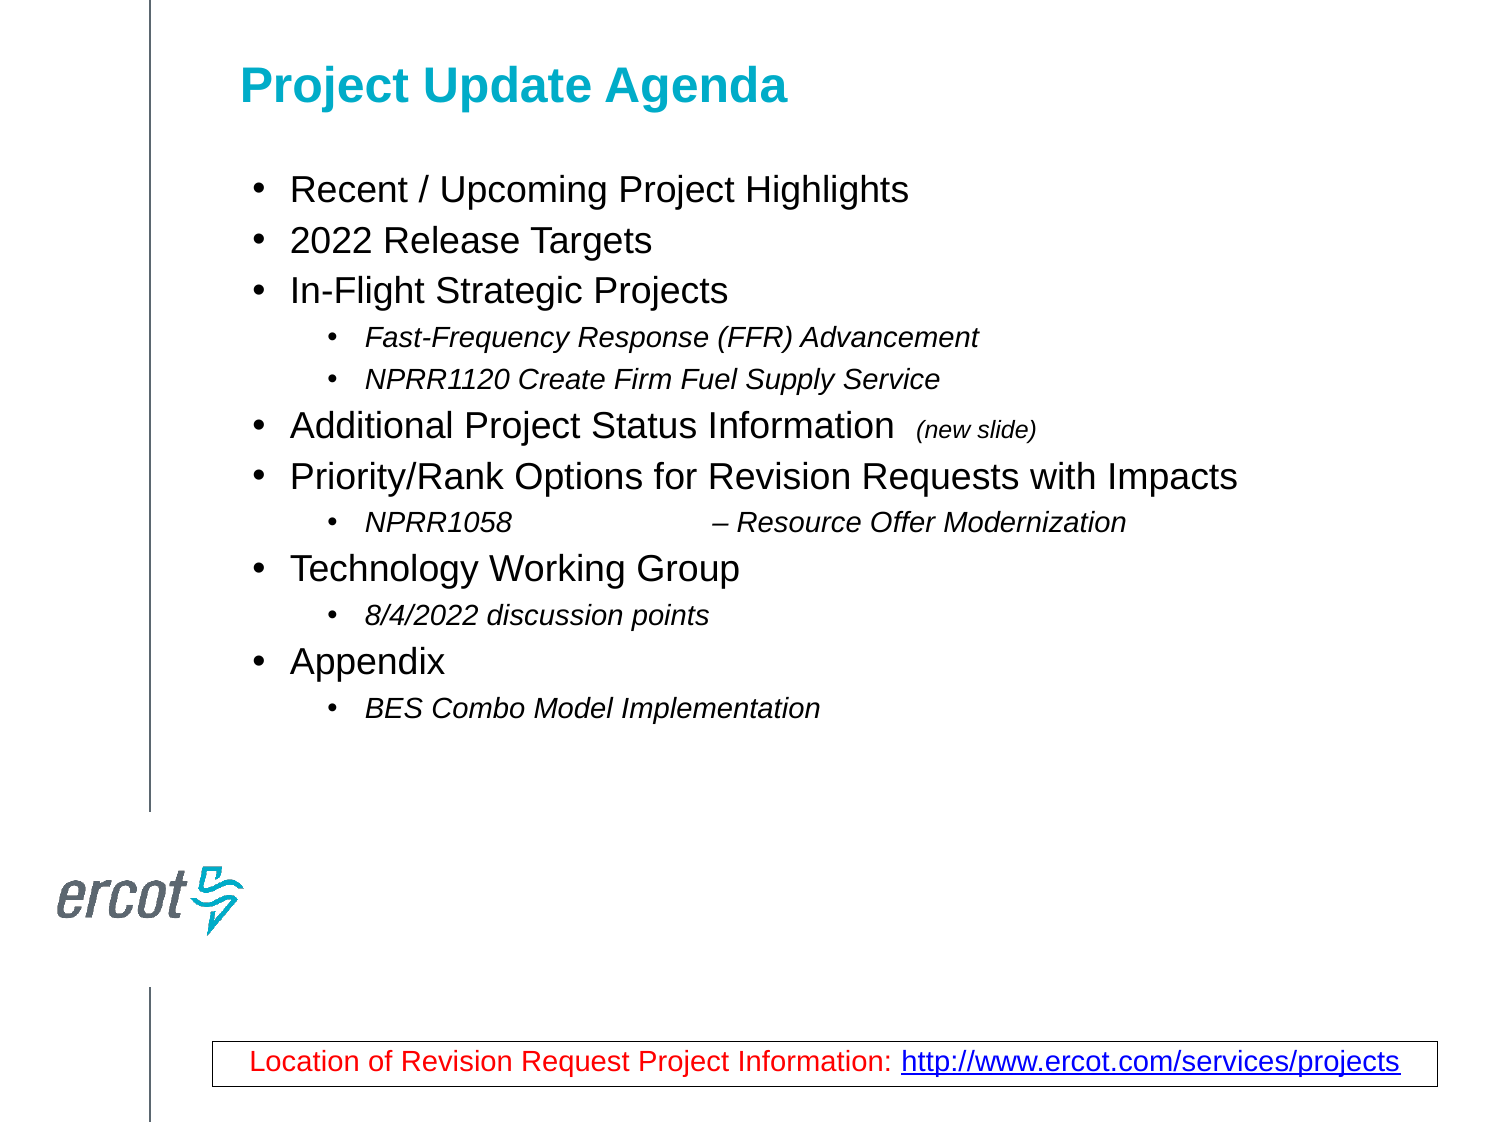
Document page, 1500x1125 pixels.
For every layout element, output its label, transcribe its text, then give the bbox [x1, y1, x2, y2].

text_box Location of Revision Request Project Information: http://www.ercot.com/services/projects [212, 1041, 1438, 1087]
text_box Project Update Agenda [225, 52, 938, 125]
list Recent / Upcoming Project Highlights 2022 Release Targets In-Flight Strategic Projects Fast-Frequency Response (FFR) Advancement NPRR1120 Create Firm Fuel Supply Service Additional Project Status Information (new slide) Priority/Rank Options for Revision Requests with Impacts NPRR1058 – Resource Offer Modernization Technology Working Group 8/4/2022 discussion points Appendix BES Combo Model Implementation [162, 162, 1375, 850]
picture [53, 862, 247, 938]
